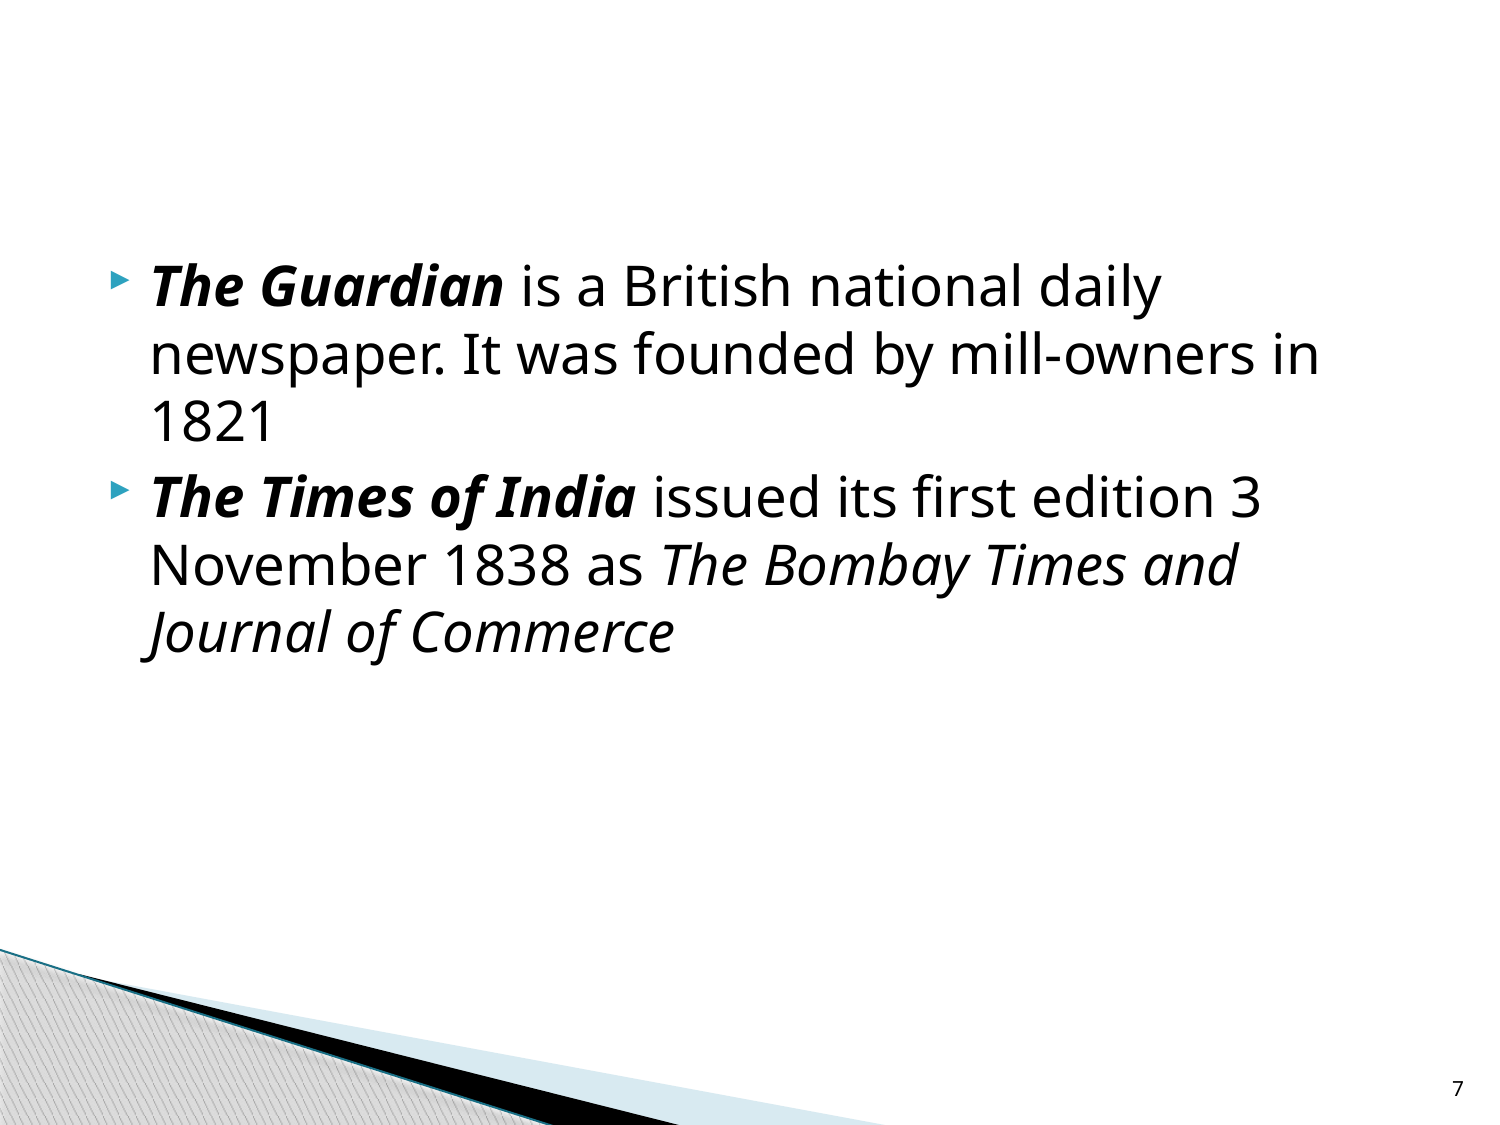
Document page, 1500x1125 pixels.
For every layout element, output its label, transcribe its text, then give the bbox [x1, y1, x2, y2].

slide_number 7 [1418, 1051, 1479, 1112]
list The Guardian is a British national daily newspaper. It was founded by mill-owners in 1821 The Times of India issued its first edition 3 November 1838 as The Bombay Times and Journal of Commerce [75, 243, 1425, 986]
